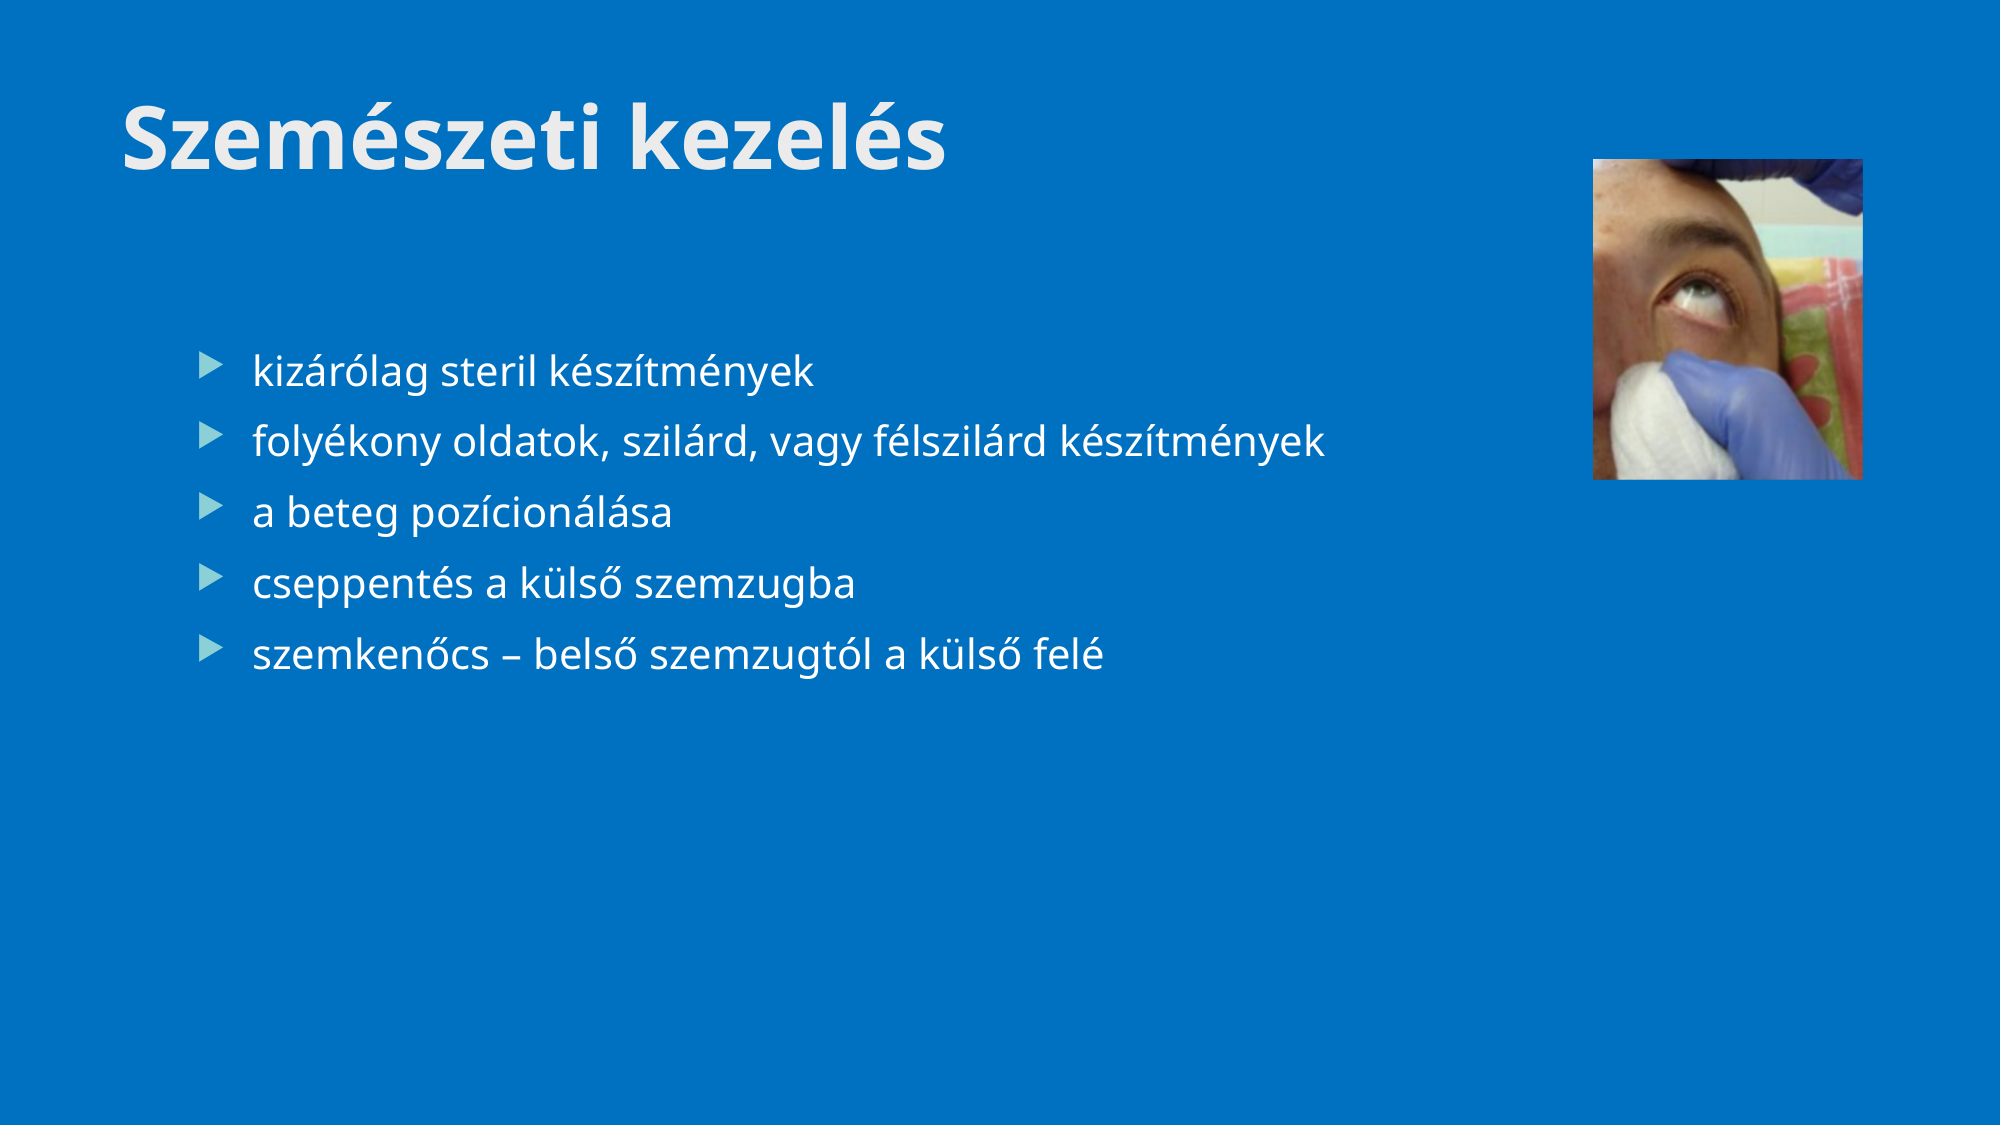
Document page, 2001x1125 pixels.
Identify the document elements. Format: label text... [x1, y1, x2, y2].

list kizárólag steril készítmények folyékony oldatok, szilárd, vagy félszilárd készítmények a beteg pozícionálása cseppentés a külső szemzugba szemkenőcs – belső szemzugtól a külső felé [181, 336, 1649, 1025]
picture [1593, 159, 1864, 482]
title Szemészeti kezelés [106, 74, 1649, 304]
